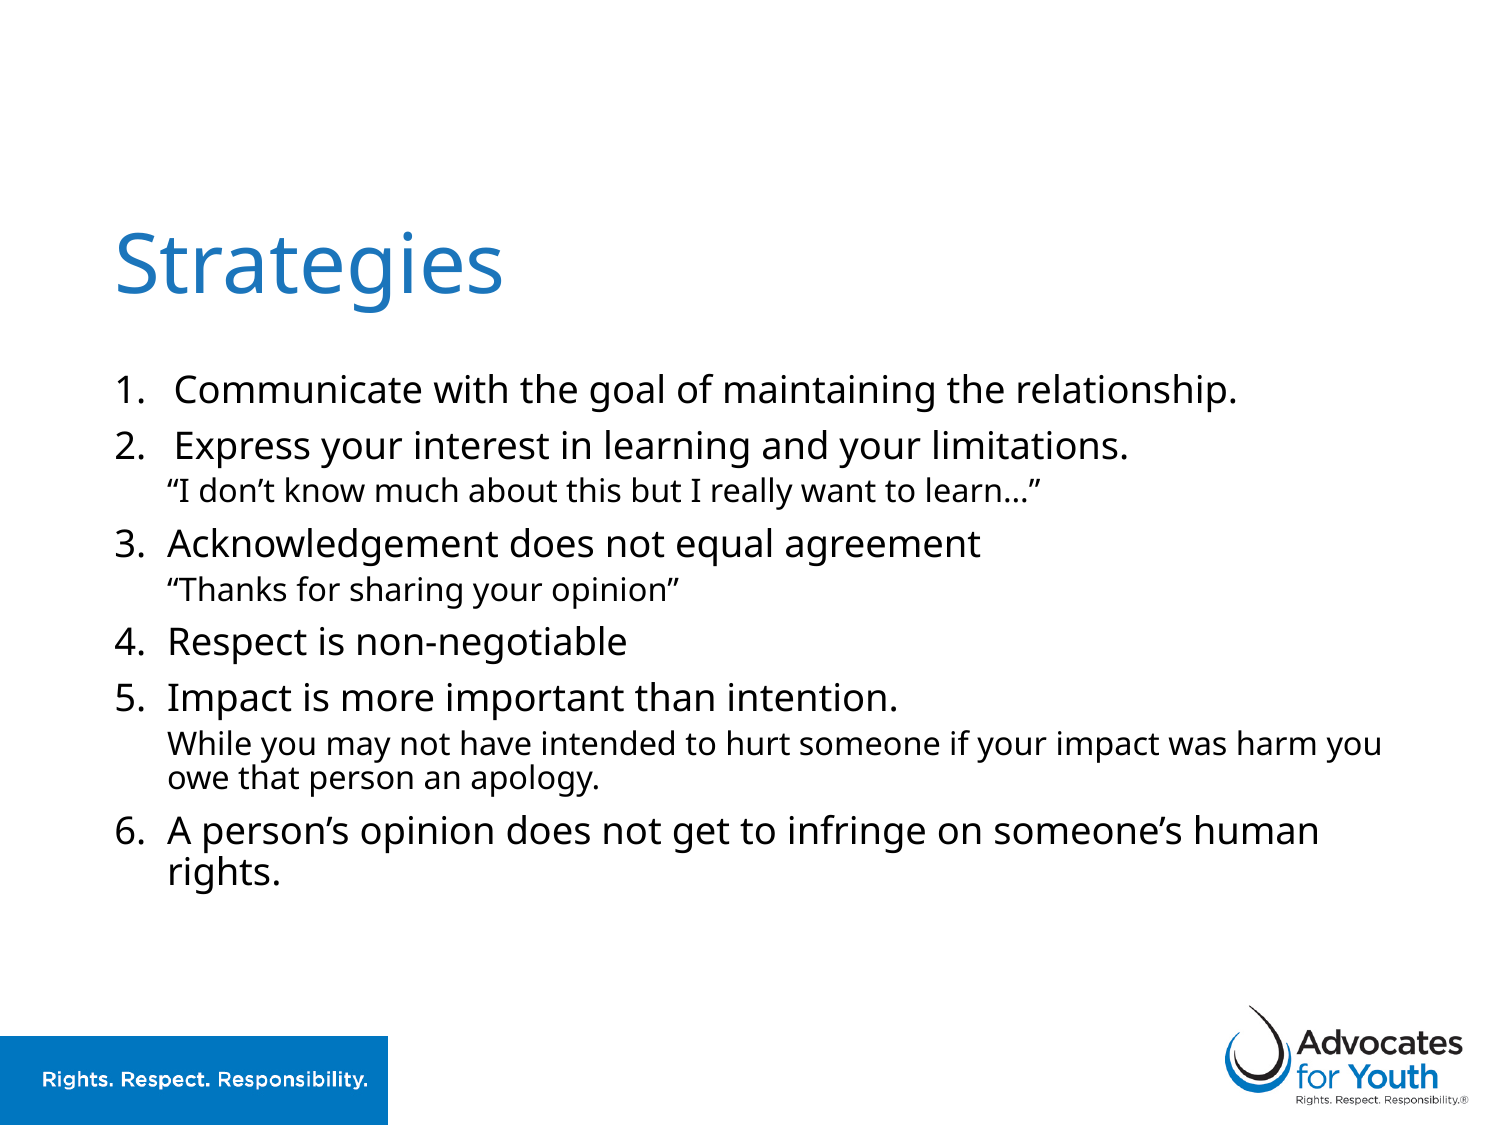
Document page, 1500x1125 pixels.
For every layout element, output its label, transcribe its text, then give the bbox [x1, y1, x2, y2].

picture [0, 1036, 388, 1125]
list Communicate with the goal of maintaining the relationship. Express your interest in learning and your limitations. “I don’t know much about this but I really want to learn…” Acknowledgement does not equal agreement “Thanks for sharing your opinion” Respect is non-negotiable Impact is more important than intention. While you may not have intended to hurt someone if your impact was harm you owe that person an apology. A person’s opinion does not get to infringe on someone’s human rights. [103, 365, 1397, 901]
title Strategies [103, 185, 1397, 349]
picture [1199, 990, 1500, 1125]
